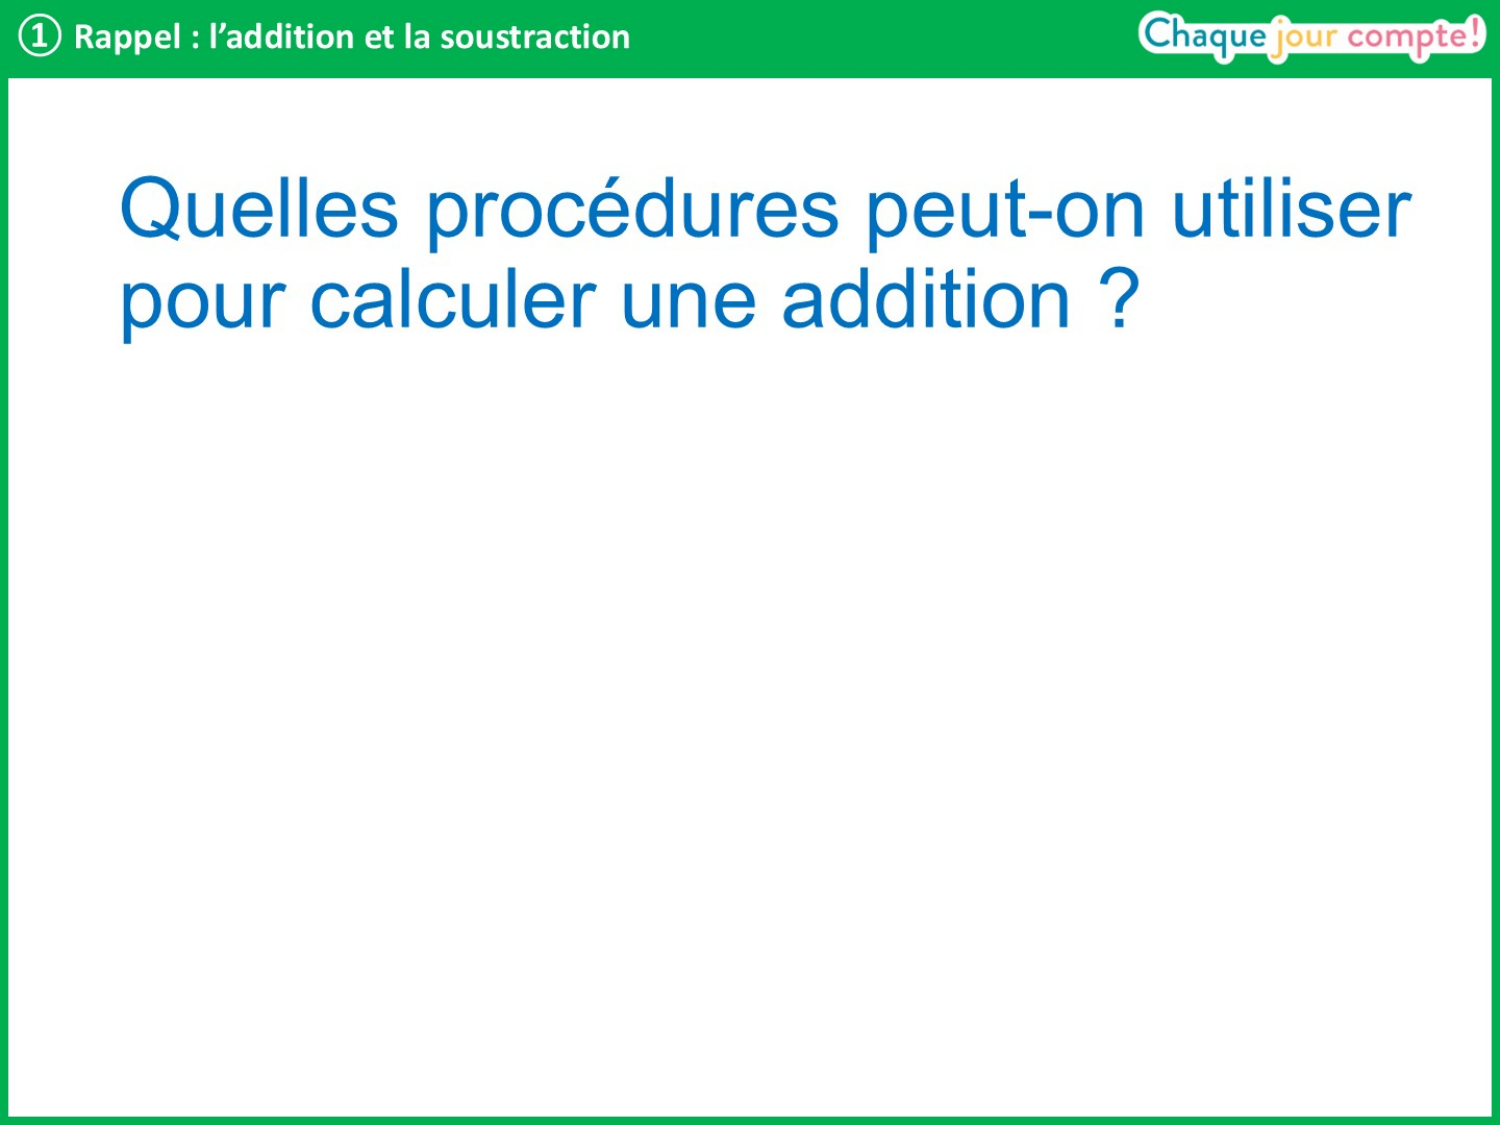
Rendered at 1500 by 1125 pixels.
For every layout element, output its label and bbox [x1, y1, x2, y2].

list [0, 0, 1500, 1125]
